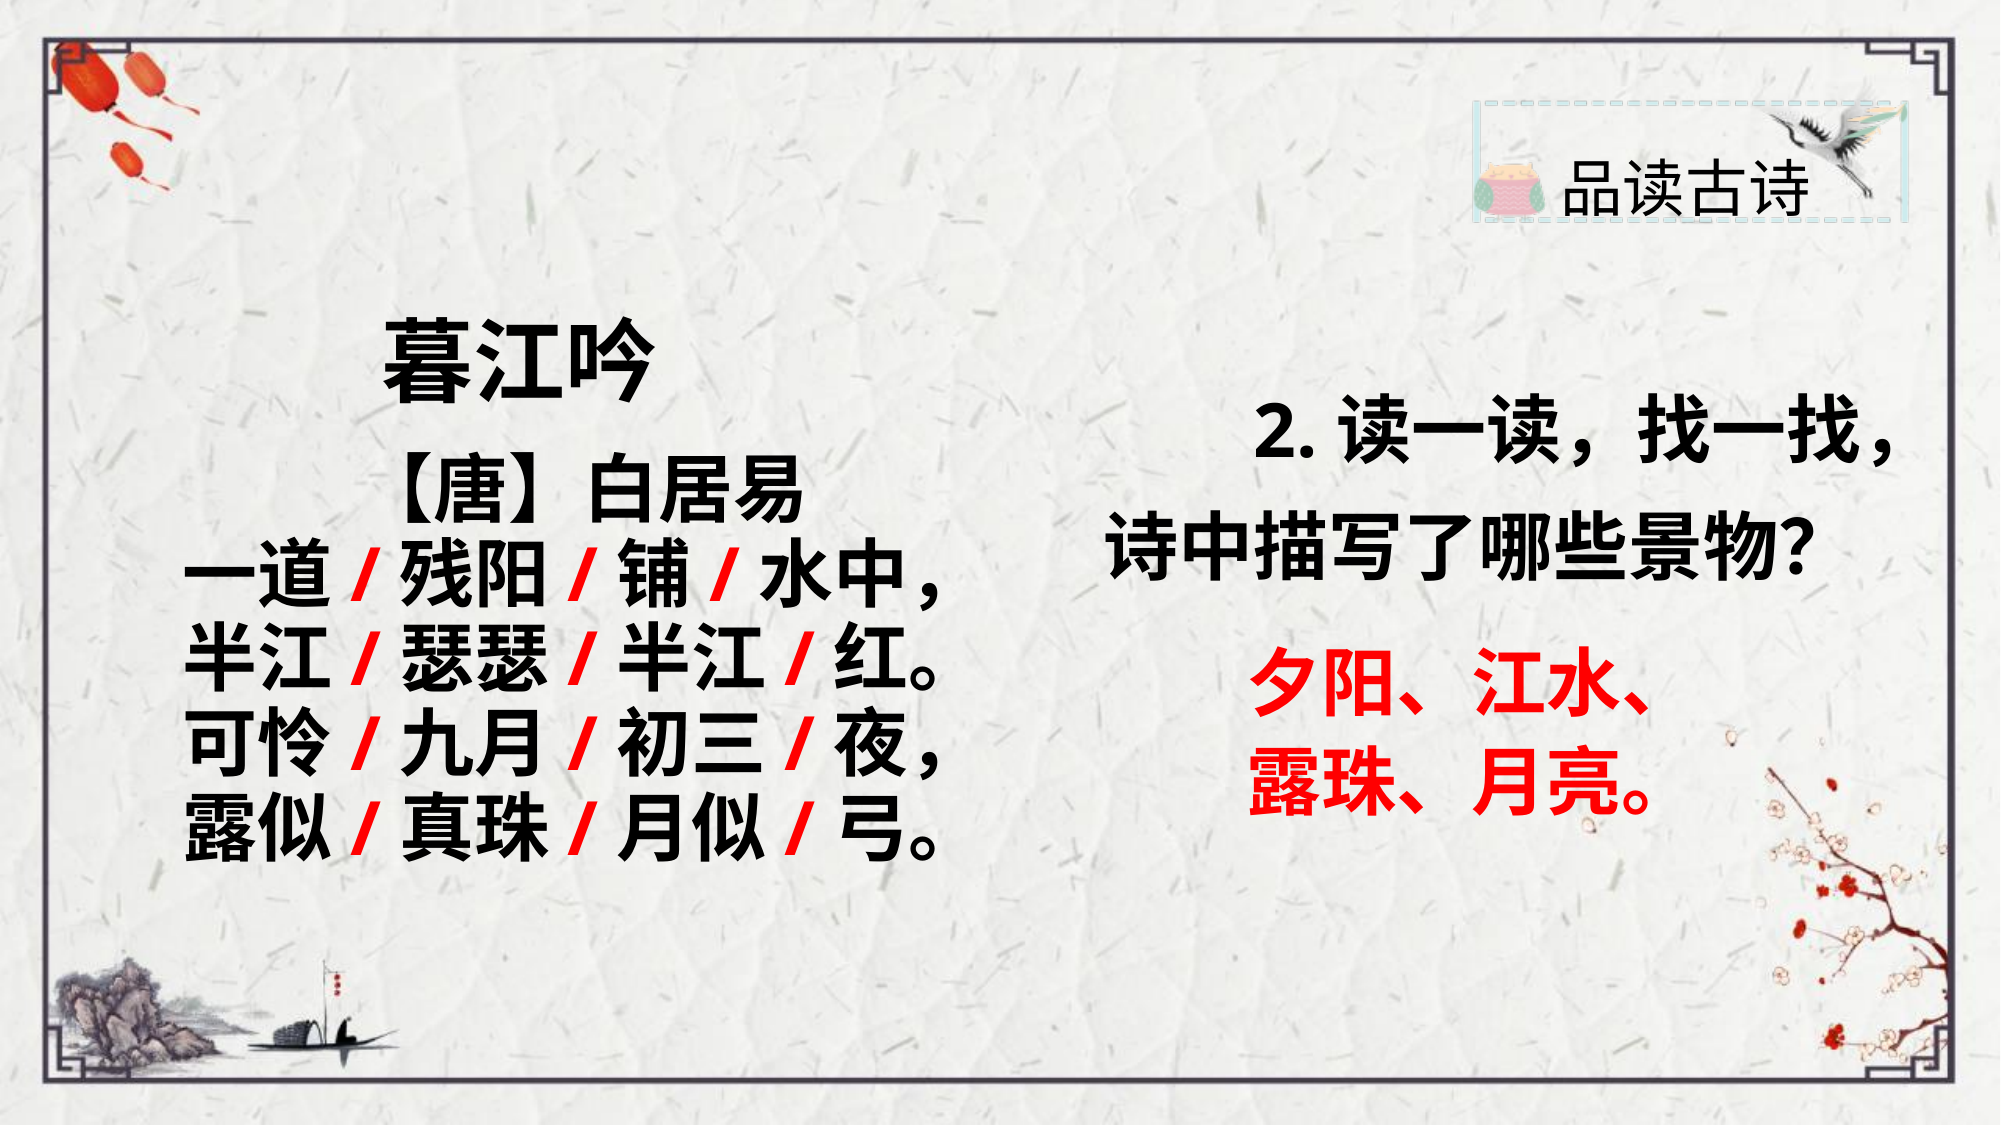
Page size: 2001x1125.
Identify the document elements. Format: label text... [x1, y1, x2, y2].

text_box 夕阳、江水、 露珠、月亮。 [1232, 619, 1756, 832]
text_box 暮江吟 【唐】白居易 一道/残阳/铺/水中， 半江/瑟瑟/半江/红。 可怜/九月/初三/夜， 露似/真珠/月似/弓。 [92, 292, 1074, 878]
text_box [1462, 95, 1920, 233]
text_box 2.读一读，找一找，诗中描写了哪些景物？ [1089, 347, 1988, 597]
picture [0, 0, 2001, 1125]
